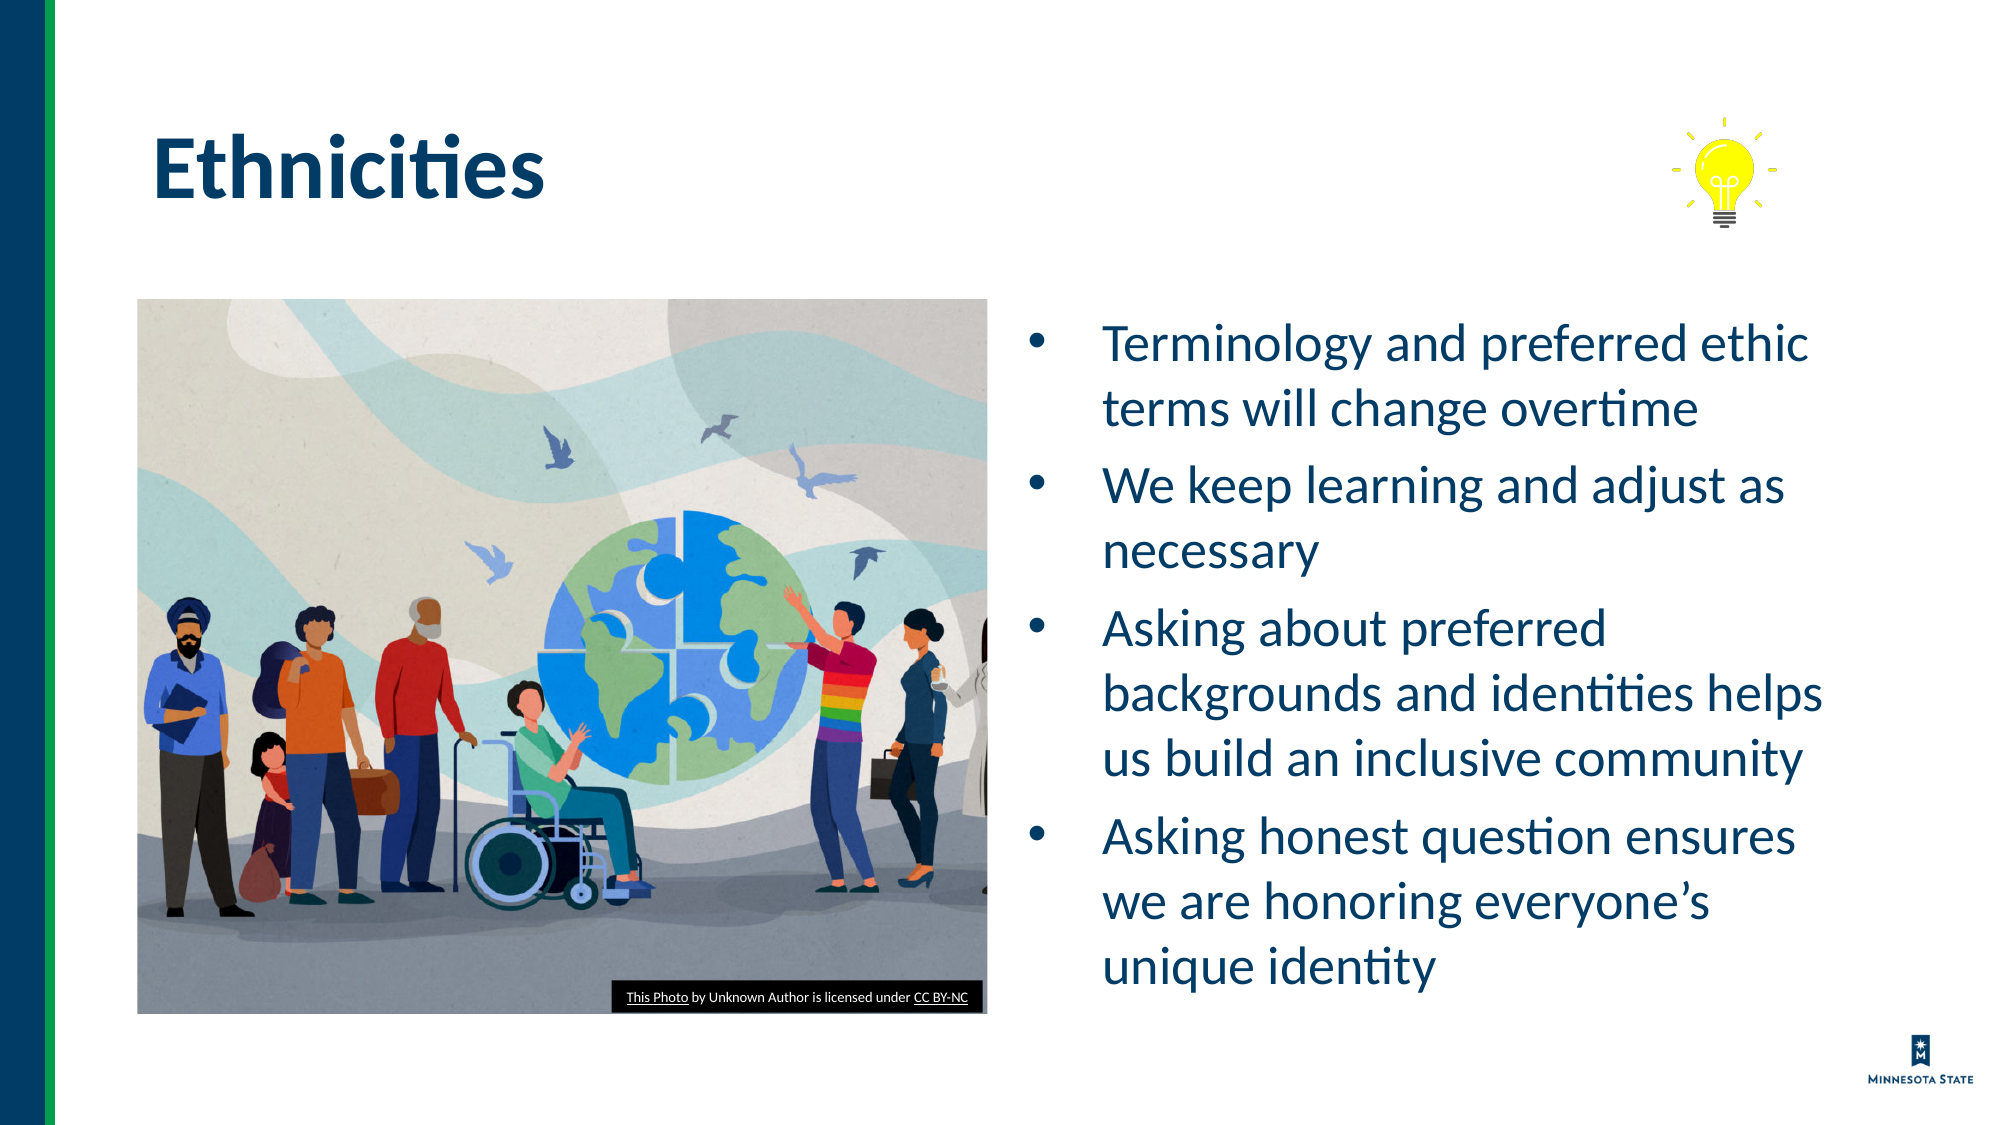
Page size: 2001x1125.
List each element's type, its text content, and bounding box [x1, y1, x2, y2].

picture [1823, 1028, 2001, 1095]
picture [137, 299, 988, 1014]
list Terminology and preferred ethic terms will change overtime We keep learning and adjust as necessary Asking about preferred backgrounds and identities helps us build an inclusive community Asking honest question ensures we are honoring everyone’s unique identity [1012, 299, 1863, 1014]
title Ethnicities [137, 59, 1863, 278]
picture [1643, 88, 1806, 251]
